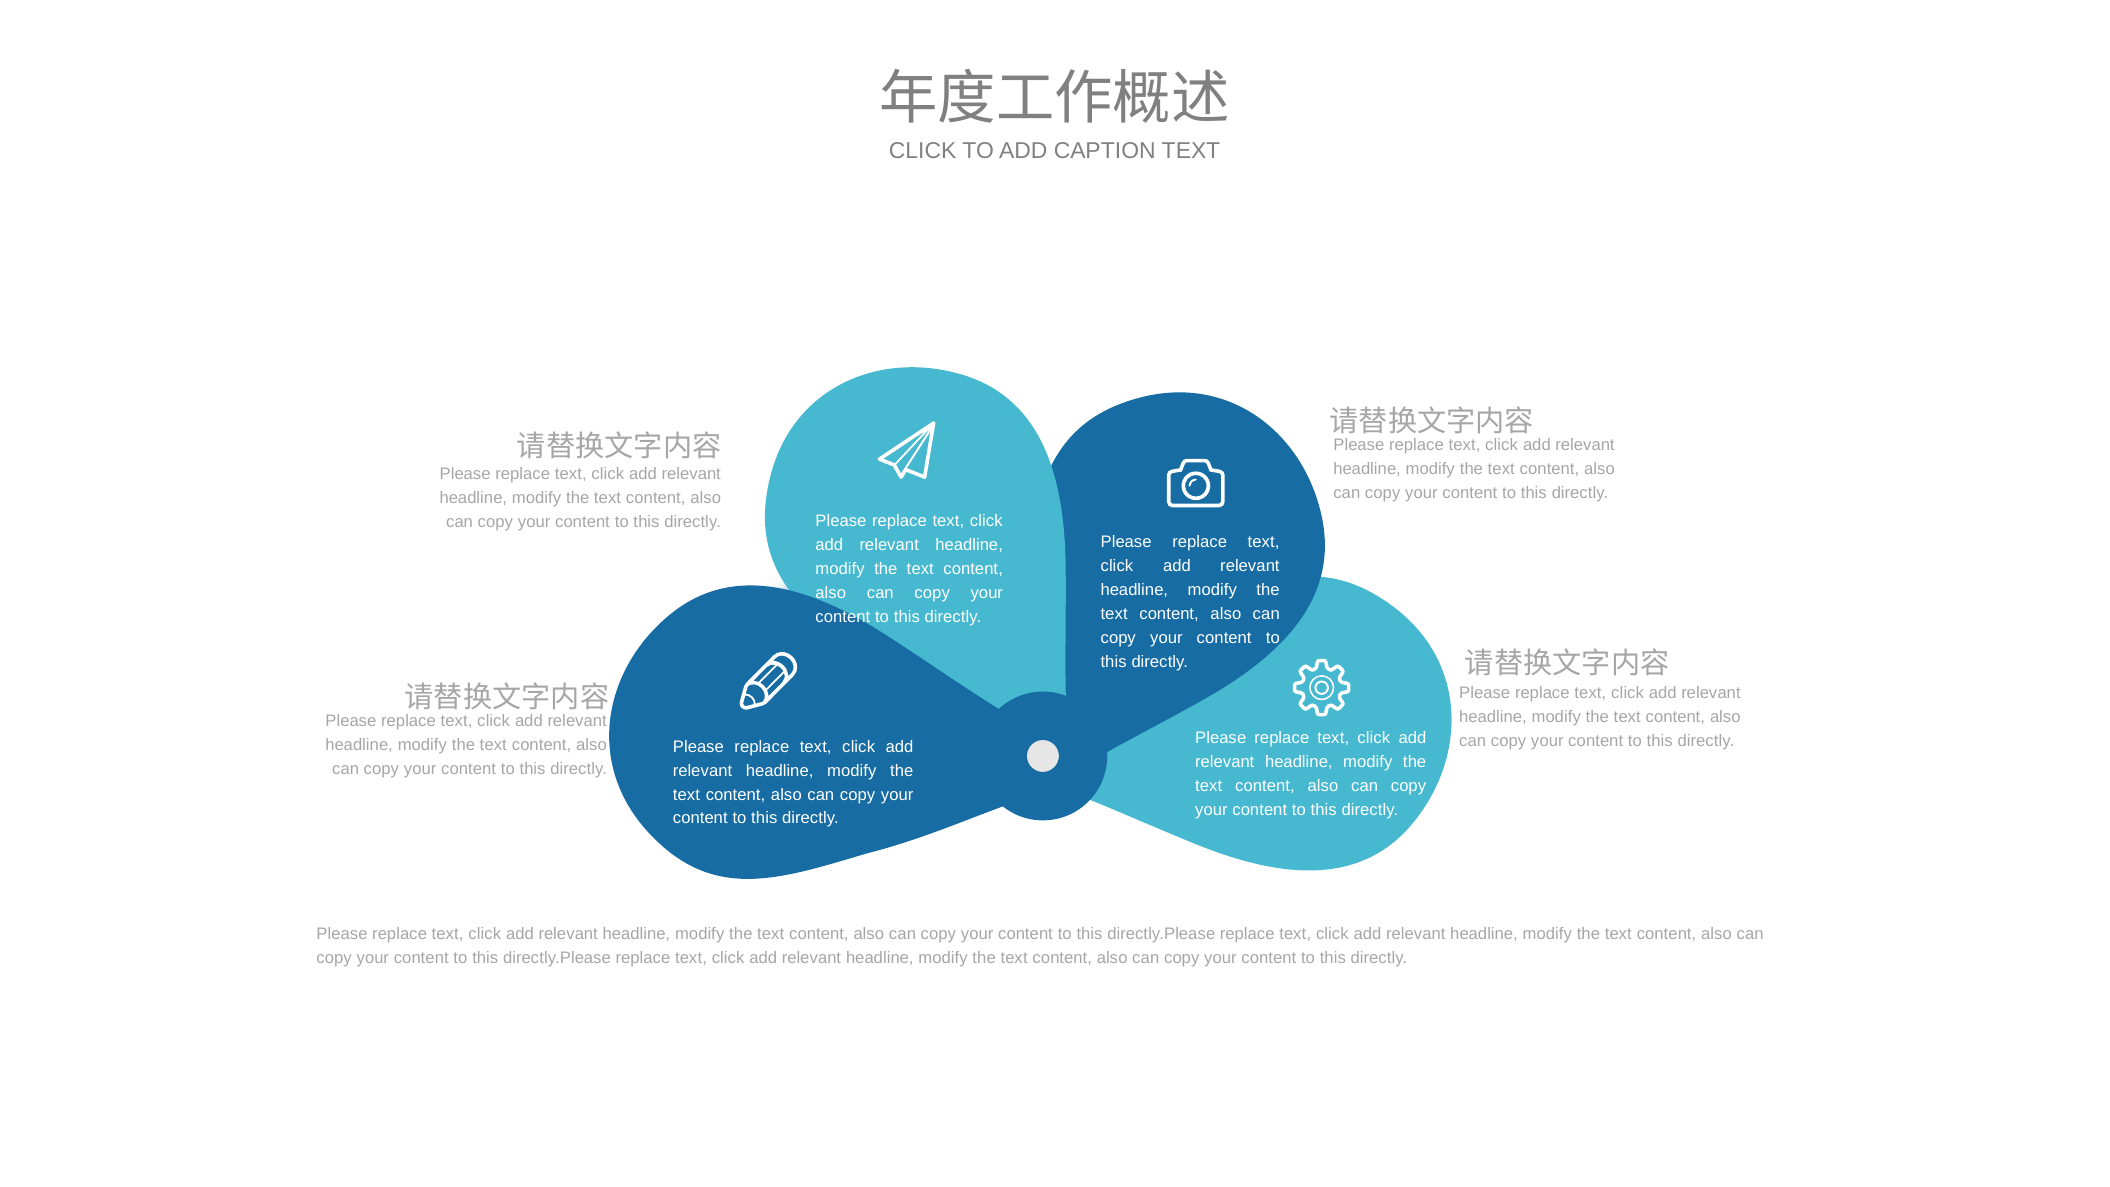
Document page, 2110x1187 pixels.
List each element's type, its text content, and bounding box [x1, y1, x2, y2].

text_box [1459, 637, 1771, 749]
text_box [624, 373, 1442, 921]
text_box CLICK TO ADD CAPTION TEXT [865, 135, 1245, 163]
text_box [295, 671, 611, 777]
text_box 年度工作概述 [865, 60, 1245, 131]
text_box Please replace text, click add relevant headline, modify the text content, also can copy your content to this directly.Please replace text, click add relevant headline, modify the text content, also can copy your content to this directly.Please replace text, click add relevant headline, modify the text content, also can copy your content to this directly. [316, 918, 1793, 967]
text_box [409, 420, 624, 530]
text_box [1442, 395, 1644, 501]
